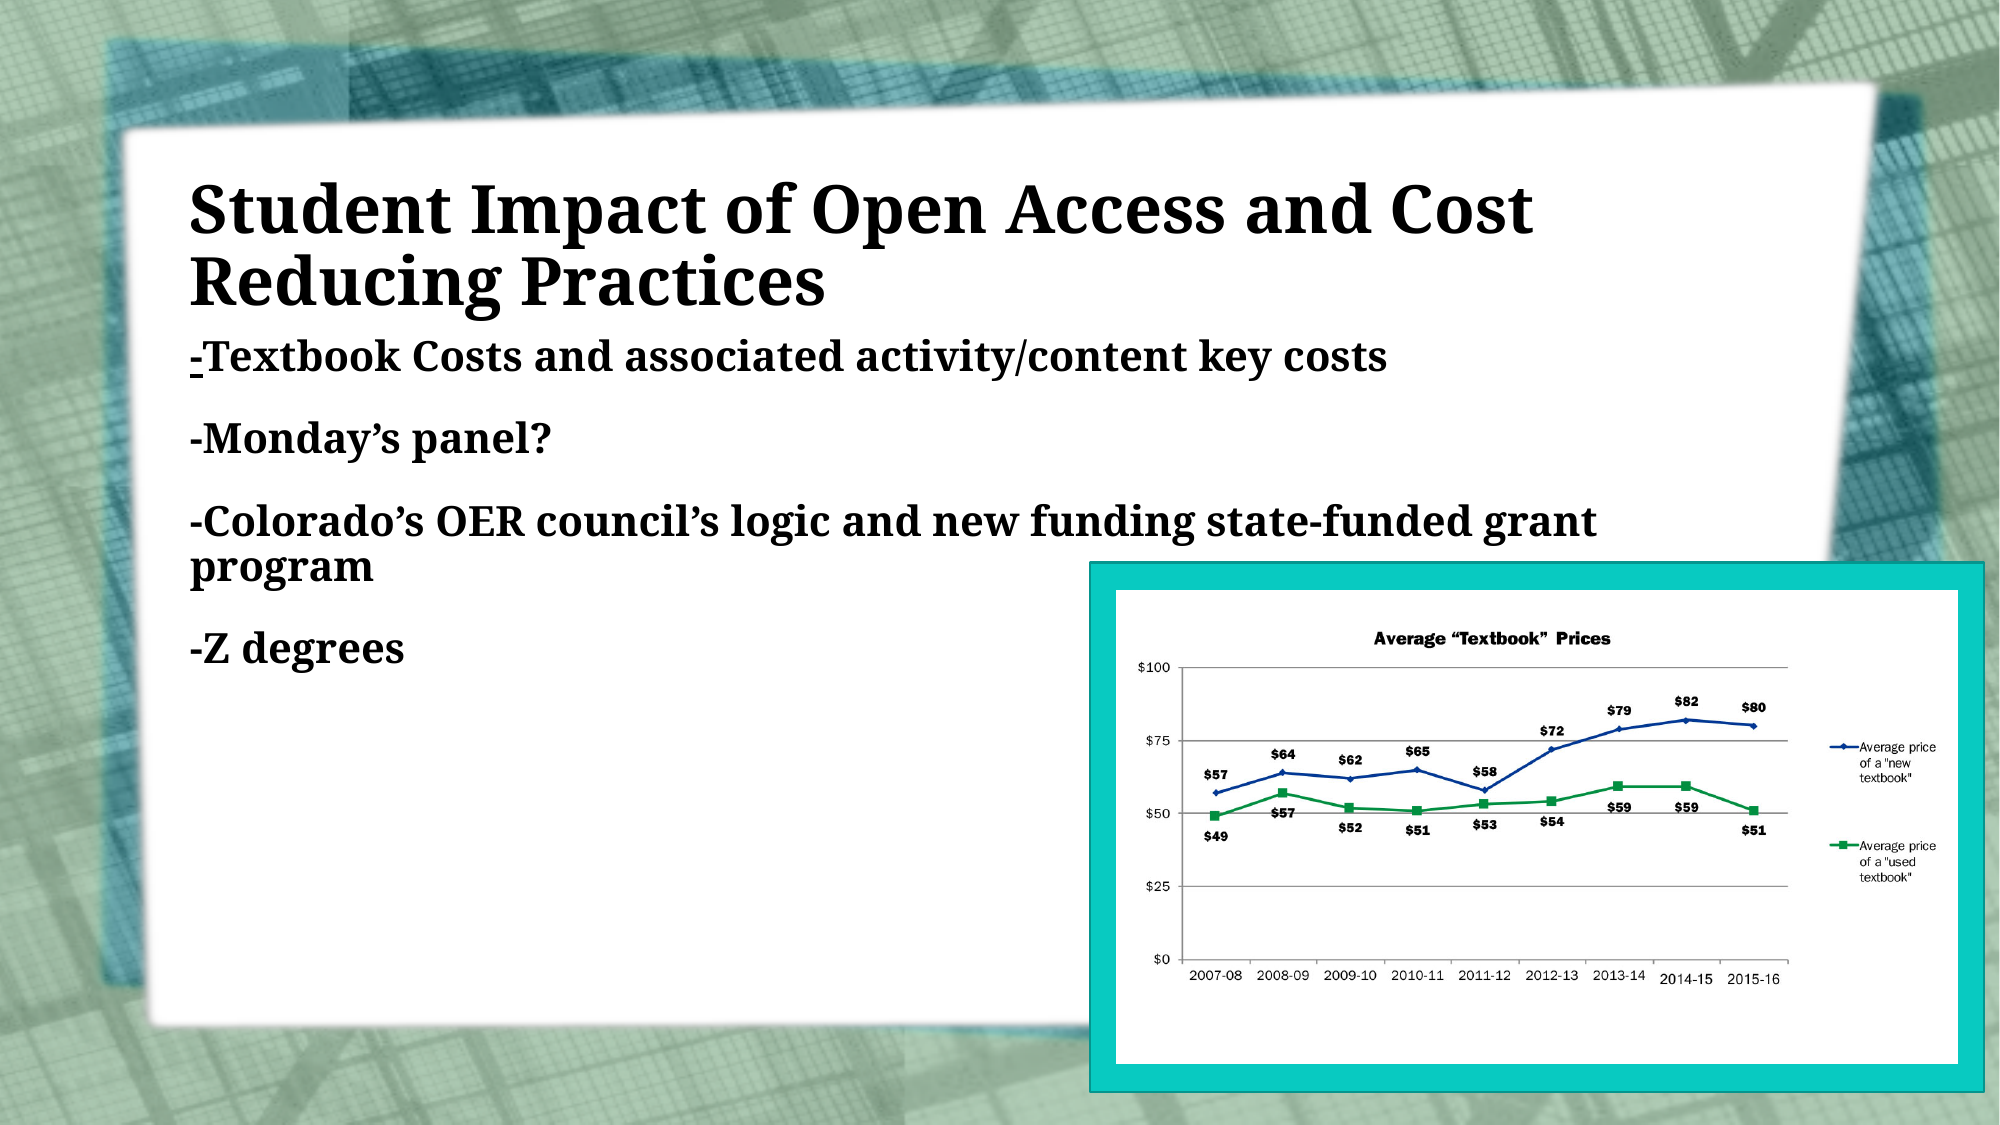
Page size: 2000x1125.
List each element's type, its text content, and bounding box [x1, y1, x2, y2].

picture [0, 0, 2000, 1125]
list -Textbook Costs and associated activity/content key costs -Monday’s panel? -Colorado’s OER council’s logic and new funding state-funded grant program -Z degrees [174, 327, 1750, 962]
title Student Impact of Open Access and Cost Reducing Practices [174, 140, 1750, 327]
text_box [1089, 561, 1985, 1093]
